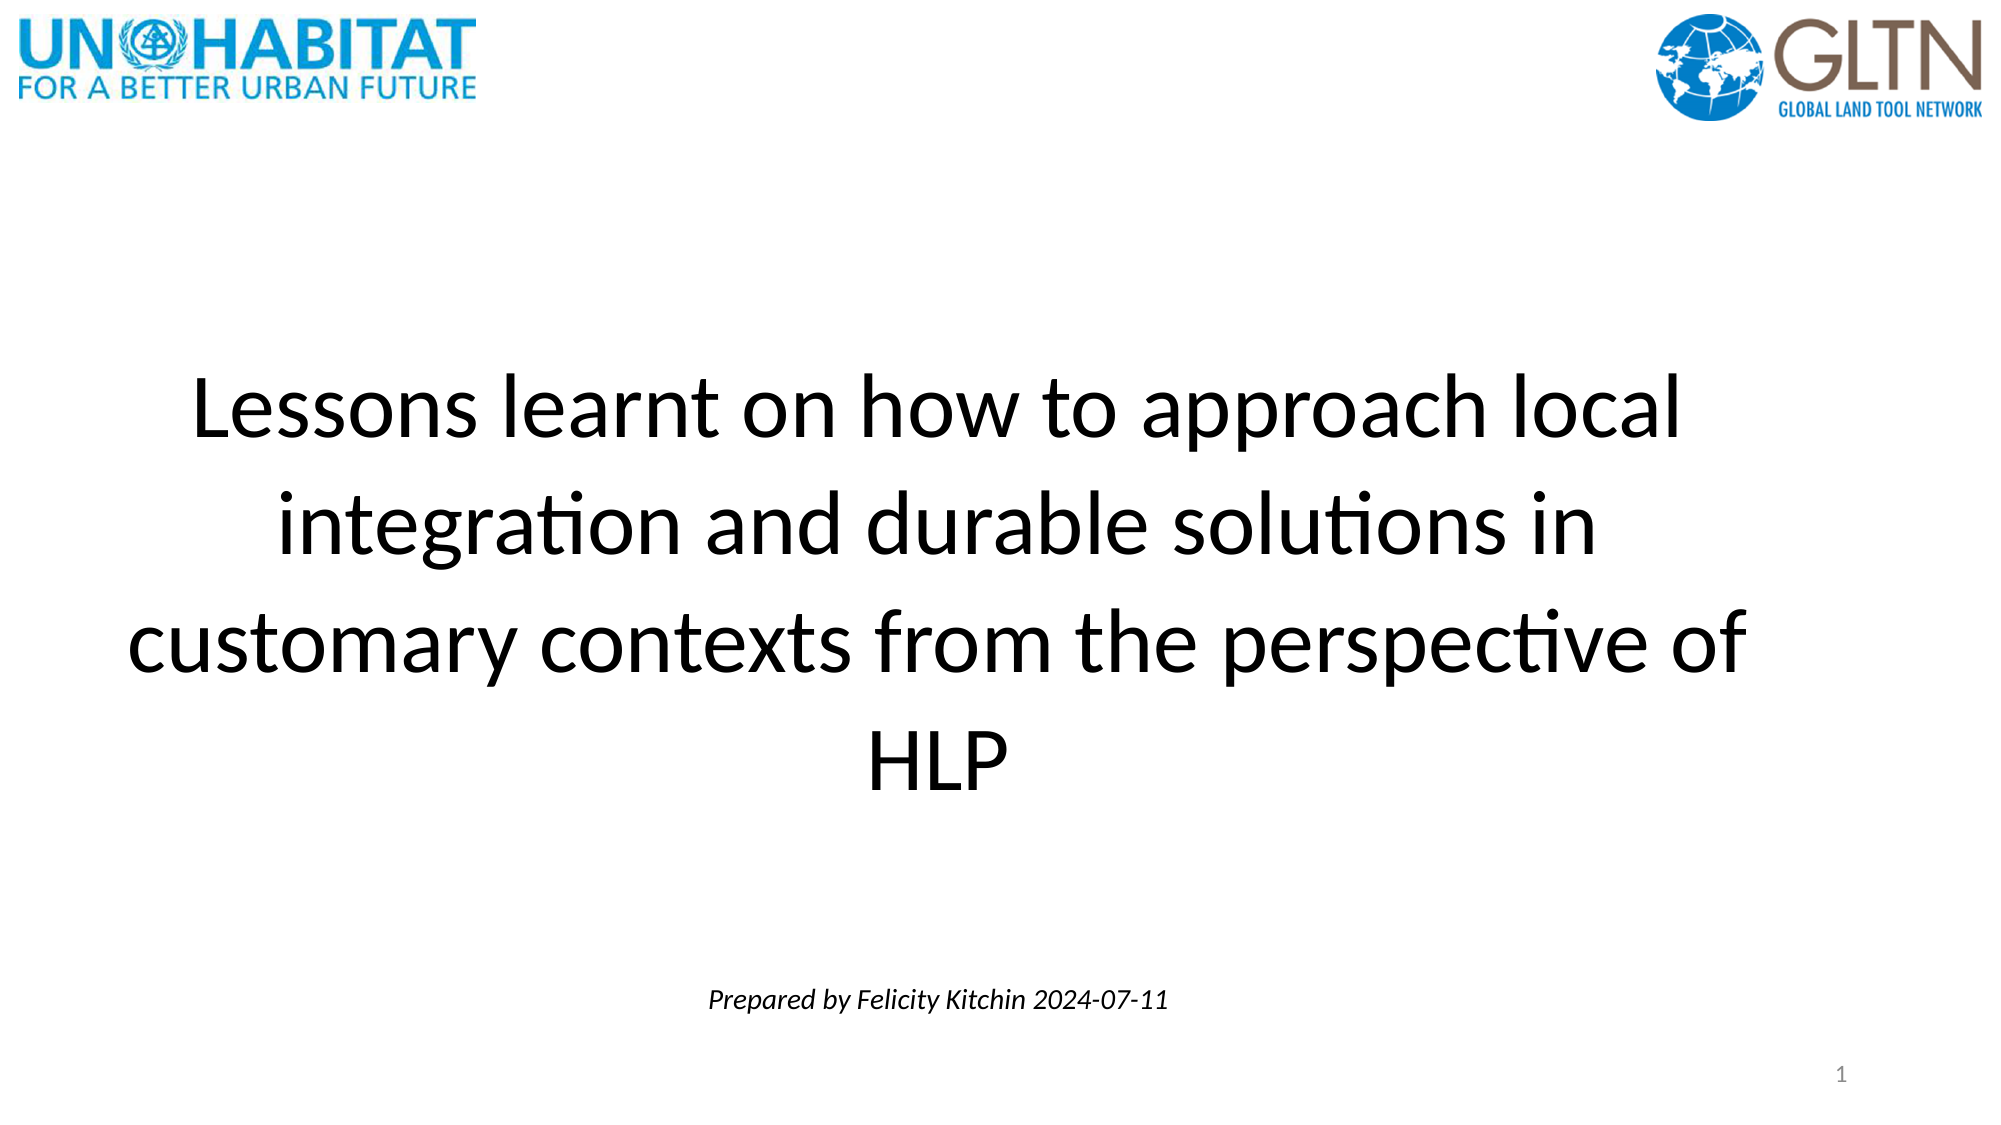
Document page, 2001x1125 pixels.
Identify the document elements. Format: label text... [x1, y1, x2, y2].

slide_number 1 [1412, 1042, 1863, 1103]
picture [19, 14, 476, 103]
text_box Lessons learnt on how to approach local integration and durable solutions in customary contexts from the perspective of HLP Prepared by Felicity Kitchin 2024-07-11 [80, 233, 1797, 1063]
picture [1656, 14, 1982, 121]
